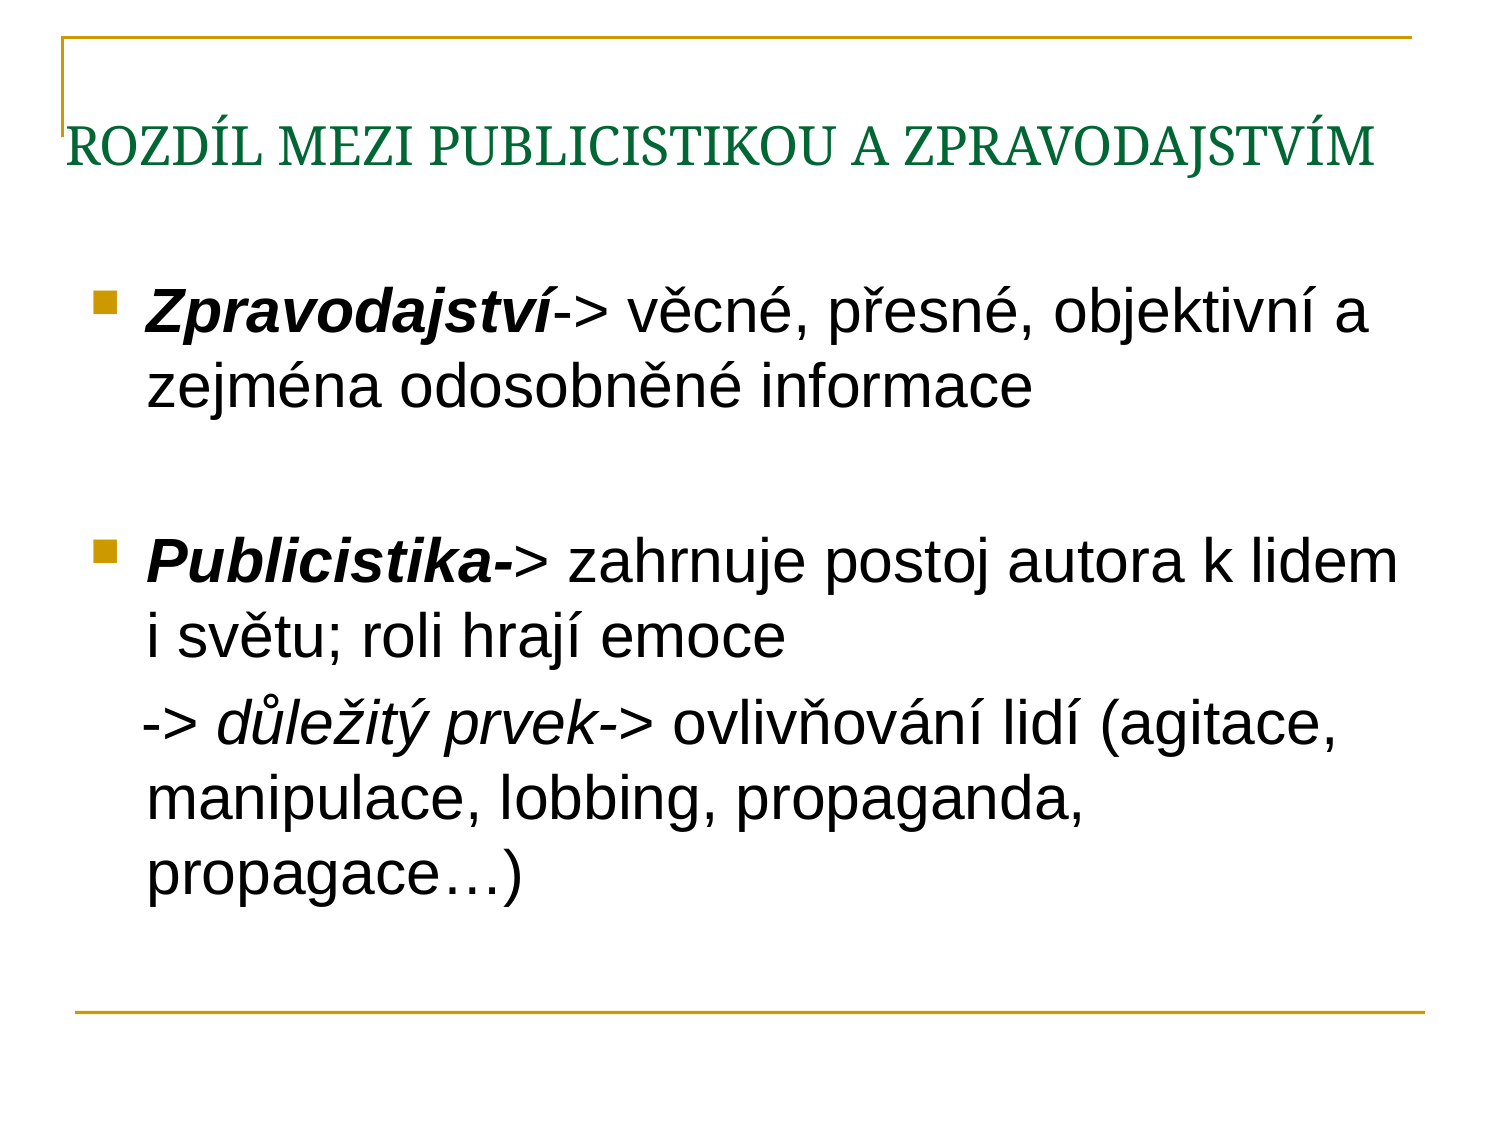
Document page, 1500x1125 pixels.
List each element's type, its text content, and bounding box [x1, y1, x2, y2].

title Rozdíl mezi publicistikou a zpravodajstvím [50, 75, 1475, 213]
list Zpravodajství-> věcné, přesné, objektivní a zejména odosobněné informace Publicistika-> zahrnuje postoj autora k lidem i světu; roli hrají emoce -> důležitý prvek-> ovlivňování lidí (agitace, manipulace, lobbing, propaganda, propagace…) [75, 262, 1425, 1006]
